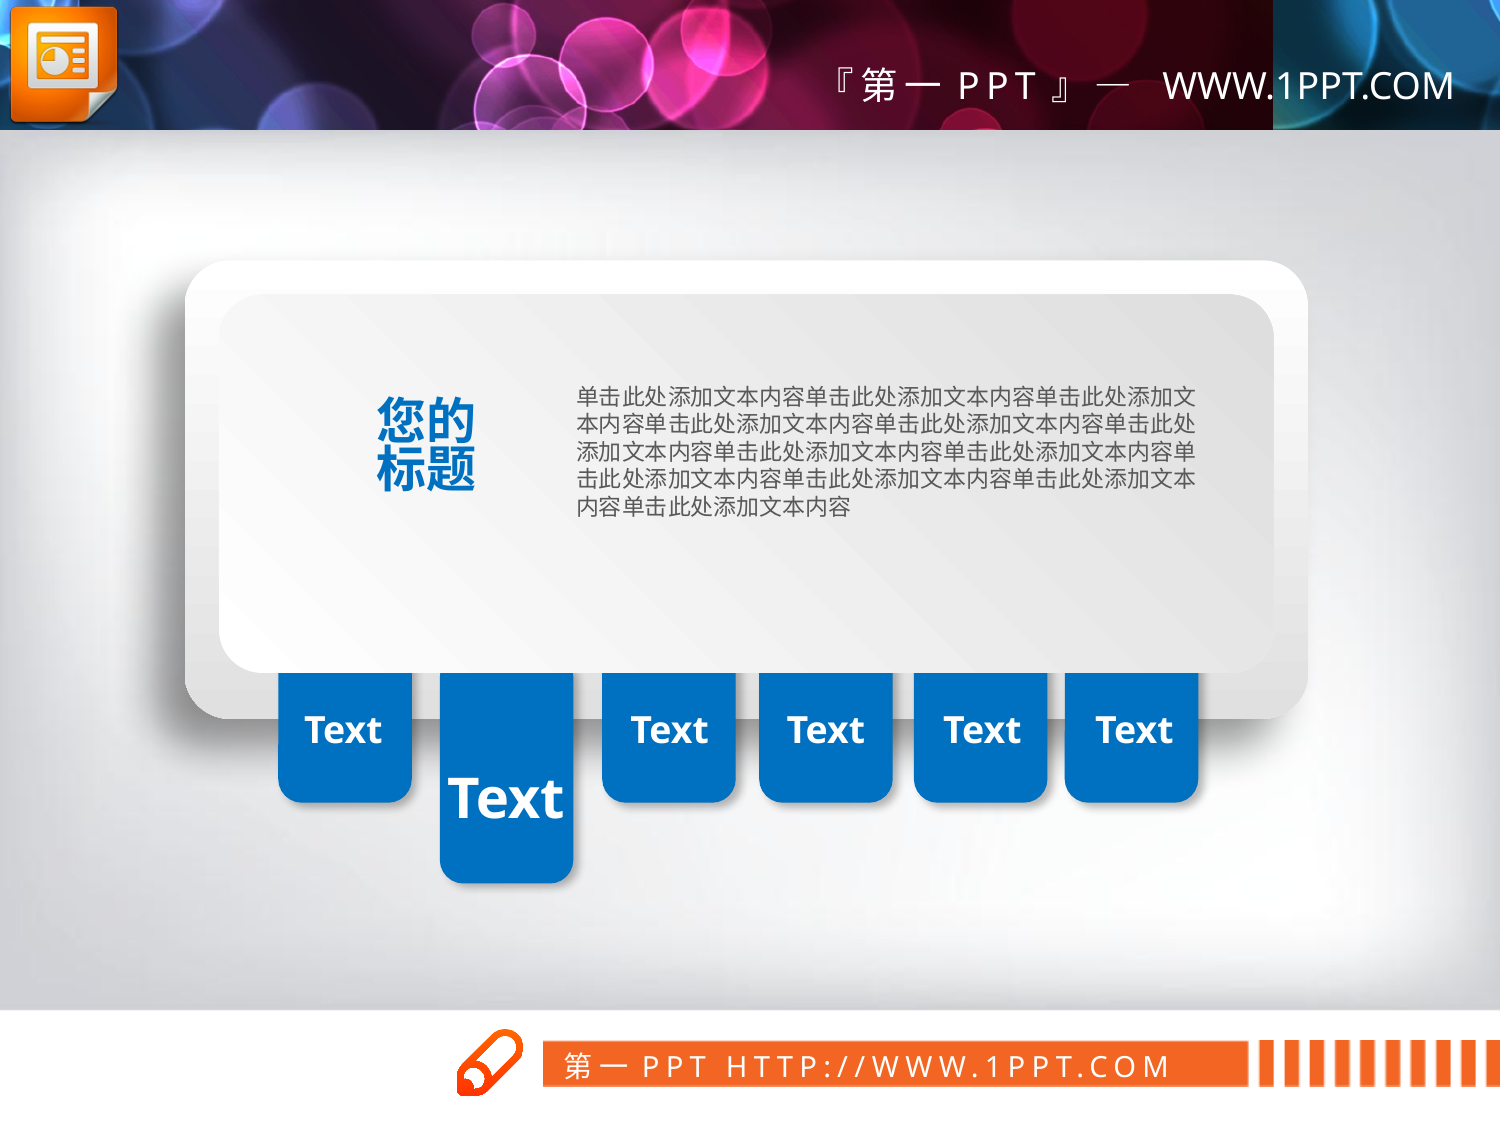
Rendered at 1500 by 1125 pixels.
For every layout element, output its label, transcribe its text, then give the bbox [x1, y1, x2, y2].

text_box 您的 标题 [323, 394, 529, 505]
picture [543, 1040, 1500, 1087]
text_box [431, 654, 581, 882]
text_box 单击此处添加文本内容单击此处添加文本内容单击此处添加文本内容单击此处添加文本内容单击此处添加文本内容单击此处添加文本内容单击此处添加文本内容单击此处添加文本内容单击此处添加文本内容单击此处添加文本内容单击此处添加文本内容单击此处添加文本内容 [561, 375, 1228, 528]
picture [0, 0, 1500, 1012]
text_box [184, 260, 1308, 719]
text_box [1059, 574, 1210, 801]
text_box [218, 294, 1274, 673]
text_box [594, 574, 745, 801]
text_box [268, 574, 419, 801]
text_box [907, 574, 1057, 801]
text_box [751, 574, 901, 801]
